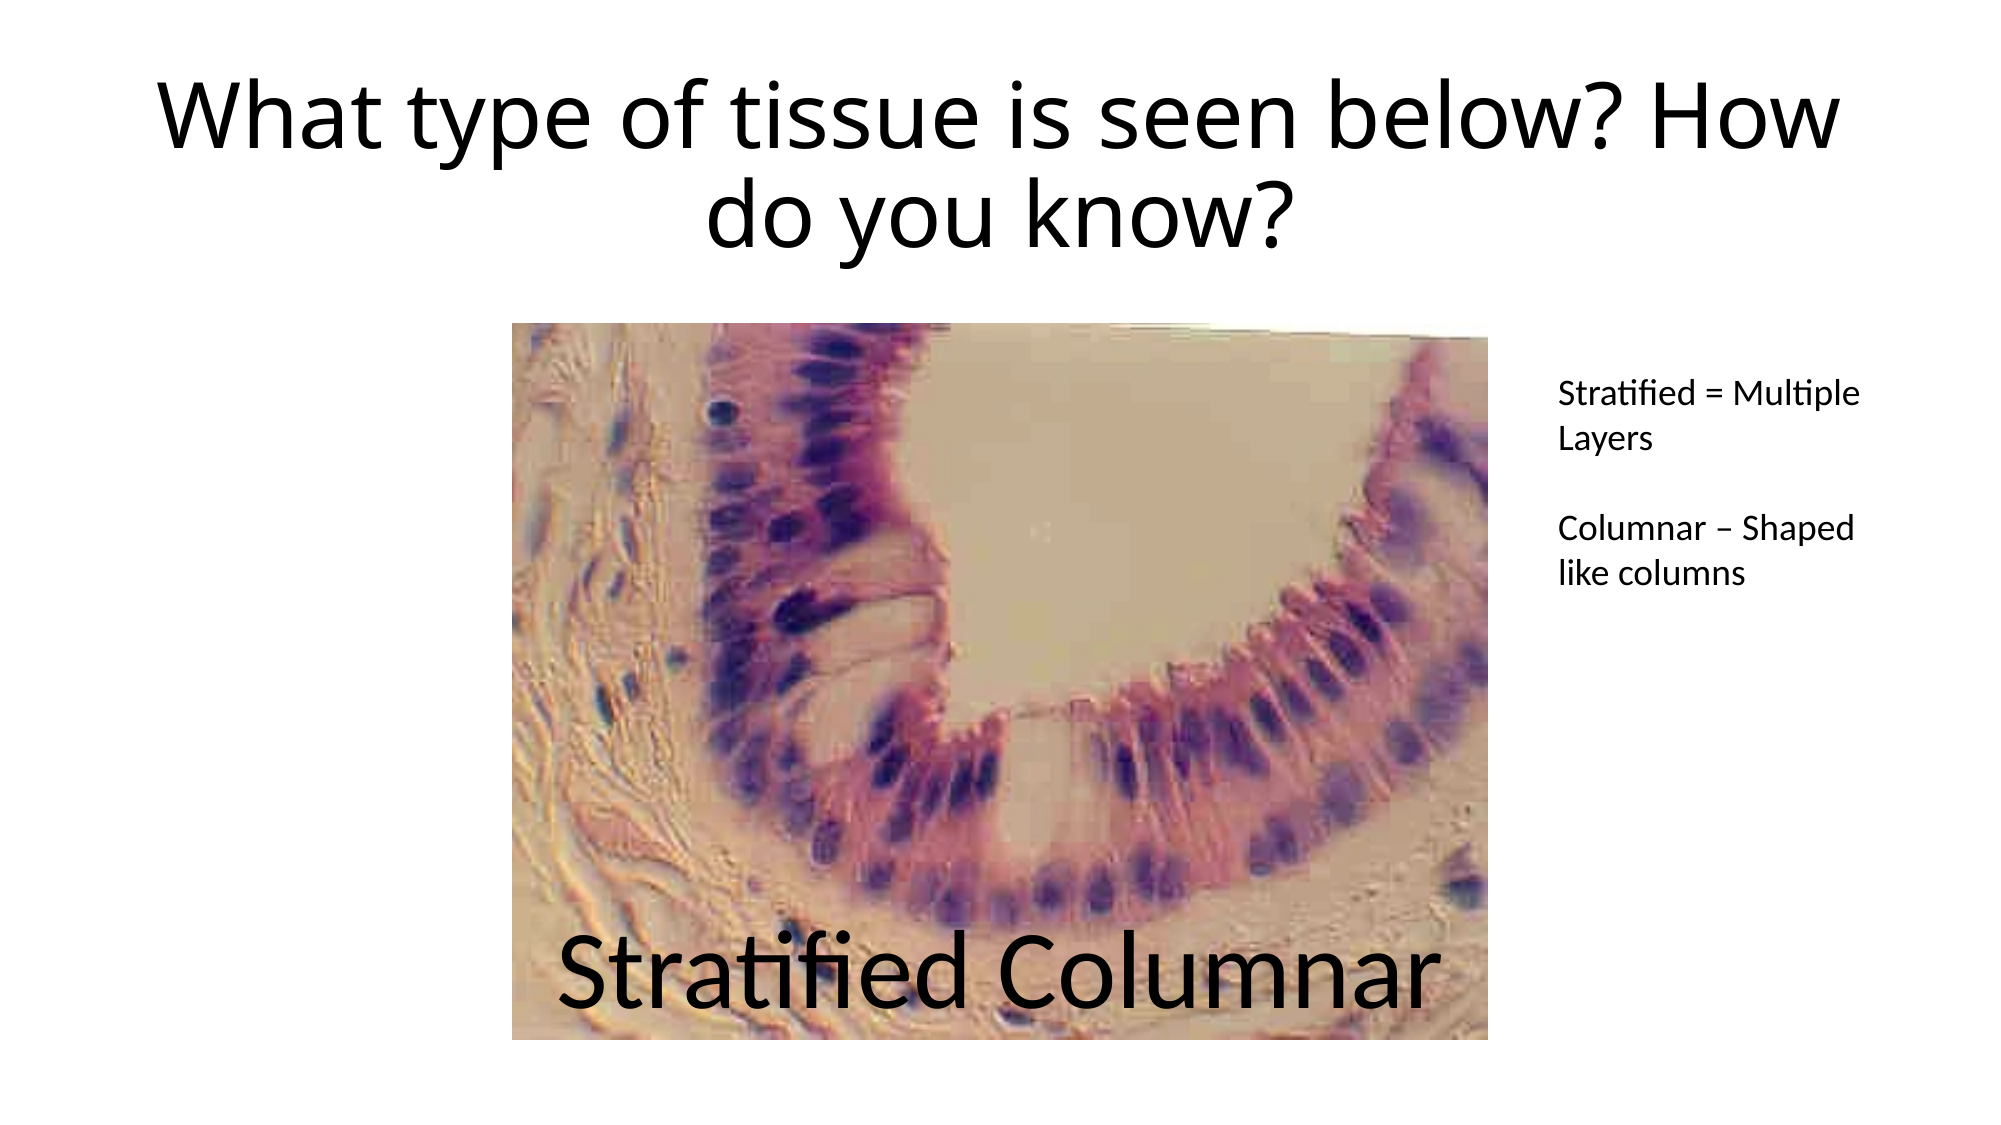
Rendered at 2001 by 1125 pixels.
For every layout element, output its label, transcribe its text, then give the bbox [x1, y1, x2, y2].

text_box Stratified = Multiple Layers Columnar – Shaped like columns [1543, 360, 1931, 601]
title What type of tissue is seen below? How do you know? [137, 59, 1863, 278]
picture [511, 323, 1488, 1040]
